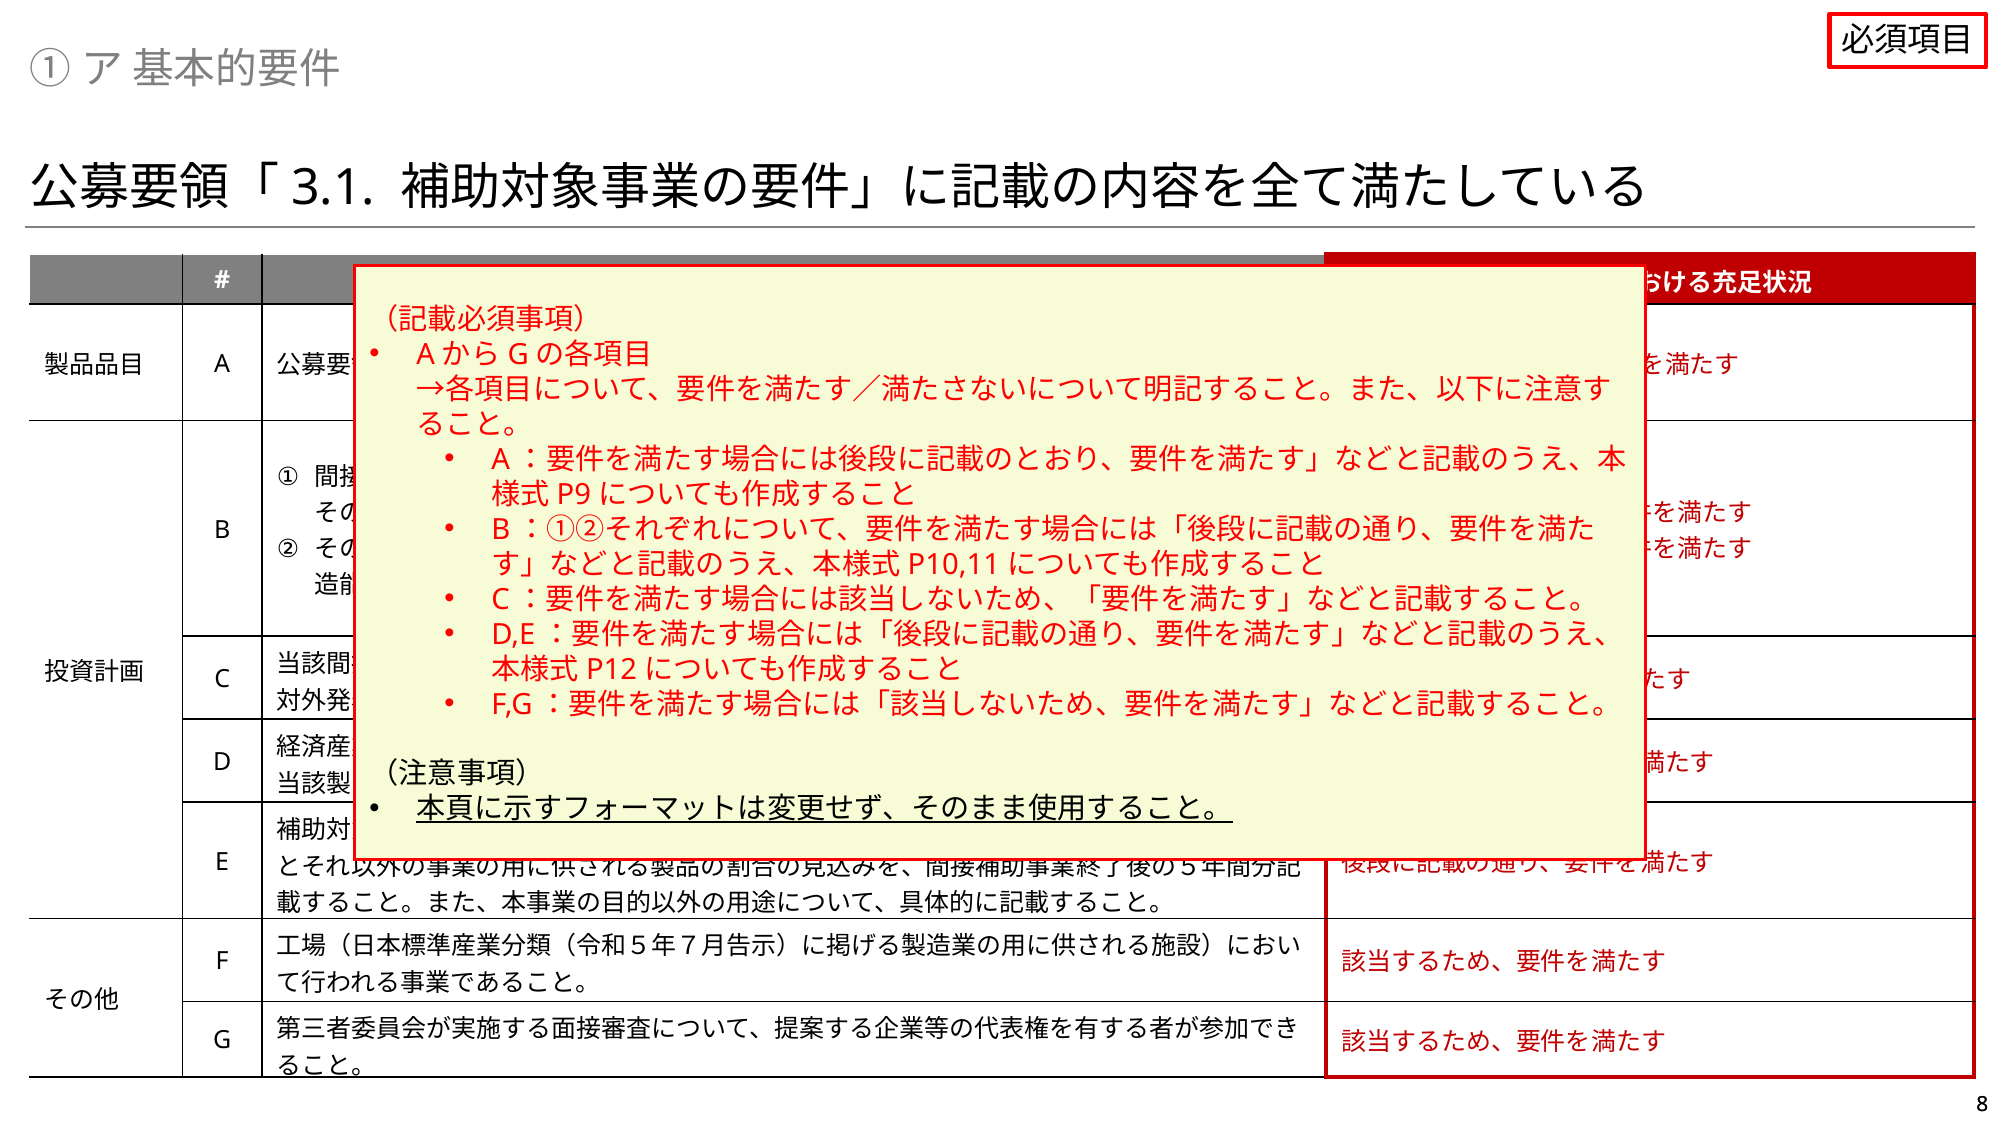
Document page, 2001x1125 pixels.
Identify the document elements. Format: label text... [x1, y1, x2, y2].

table_cell 経済産業省がやむを得ないと認める事情が生じない限り、間接補助事業終了後５年間以上、当該製品の生産を継続すること。 [263, 720, 353, 801]
table_cell 工場（日本標準産業分類（令和５年７月告示）に掲げる製造業の用に供される施設）において行われる事業であること。 [263, 919, 1324, 1001]
table_cell 該当しないため、要件を満たす [1647, 637, 1972, 718]
table_cell F [183, 919, 261, 1001]
table_cell 後段に記載のとおり、要件を満たす [1647, 305, 1972, 420]
table_header [30, 255, 182, 303]
text_box （記載必須事項） AからGの各項目 →各項目について、要件を満たす／満たさないについて明記すること。また、以下に注意すること。 A：要件を満たす場合には後段に記載のとおり、要件を満たす」などと記載のうえ、本様式P9についても作成すること B：①②それぞれについて、要件を満たす場合には「後段に記載の通り、要件を満たす」などと記載のうえ、本様式P10,11についても作成すること C：要件を満たす場合には該当しないため、「要件を満たす」などと記載すること。 D,E：要件を満たす場合には「後段に記載の通り、要件を満たす」などと記載のうえ、本様式P12についても作成すること F,G：要件を満たす場合には「該当しないため、要件を満たす」などと記載すること。 （注意事項） 本頁に示すフォーマットは変更せず、そのまま使用すること。 [353, 264, 1647, 861]
table_cell 投資計画 [30, 421, 182, 918]
table_header # [183, 255, 261, 303]
table_cell 間接補助事業によって得られる年間あたり製造能力の最低水準目標、生産開始年限及びその他目標は、公募要領の表２に記載されているものであること。 その際、CNの市場の広がりを見据え、世界トップクラスを目指し、2030年に向けた製造能力に関する野心的な目標を対外的に掲げていること。 [263, 421, 353, 635]
table_cell B [183, 421, 261, 635]
text_box ①ア 基本的要件 [29, 47, 1802, 94]
table_cell 第三者委員会が実施する面接審査について、提案する企業等の代表権を有する者が参加できること。 [263, 1002, 1324, 1076]
table_cell 該当するため、要件を満たす [1328, 1002, 1972, 1075]
table_cell 後段に記載の通り、要件を満たす [1328, 803, 1972, 918]
text_box 公募要領「3.1. 補助対象事業の要件」に記載の内容を全て満たしている [29, 161, 1875, 216]
table_header 公募要領「3.1. 補助対象事業の要件」 [263, 255, 1324, 303]
table_cell その他 [30, 919, 182, 1076]
table_header 本応募申請における充足状況 [1328, 256, 1972, 303]
table_cell 製品品目 [30, 305, 182, 420]
table_cell 該当するため、要件を満たす [1328, 919, 1972, 1001]
table_cell G [183, 1002, 261, 1076]
table_cell A [183, 305, 261, 420]
text_box 必須項目 [1829, 13, 1986, 68]
table_cell 後段に記載の通り、要件を満たす [1647, 720, 1972, 801]
table_cell 当該間接補助事業に係る投資計画について、原則として、採択決定日より前に投資の決定を対外発表した事業でないこと。 [263, 637, 353, 718]
table_cell D [183, 720, 261, 801]
table_cell C [183, 637, 261, 718]
table_cell 公募要領の表１に掲げる製品の生産に係る設備投資等を行う事業であること。 [263, 305, 353, 420]
table_cell E [183, 803, 261, 918]
table_cell 後段に記載の通り、要件を満たす 後段に記載の通り、要件を満たす [1647, 421, 1972, 635]
table_cell 補助対象設備によって製造される全製品について、本事業の目的の用に供される製品の割合とそれ以外の事業の用に供される製品の割合の見込みを、間接補助事業終了後の５年間分記載すること。また、本事業の目的以外の用途について、具体的に記載すること。 [263, 803, 1324, 918]
